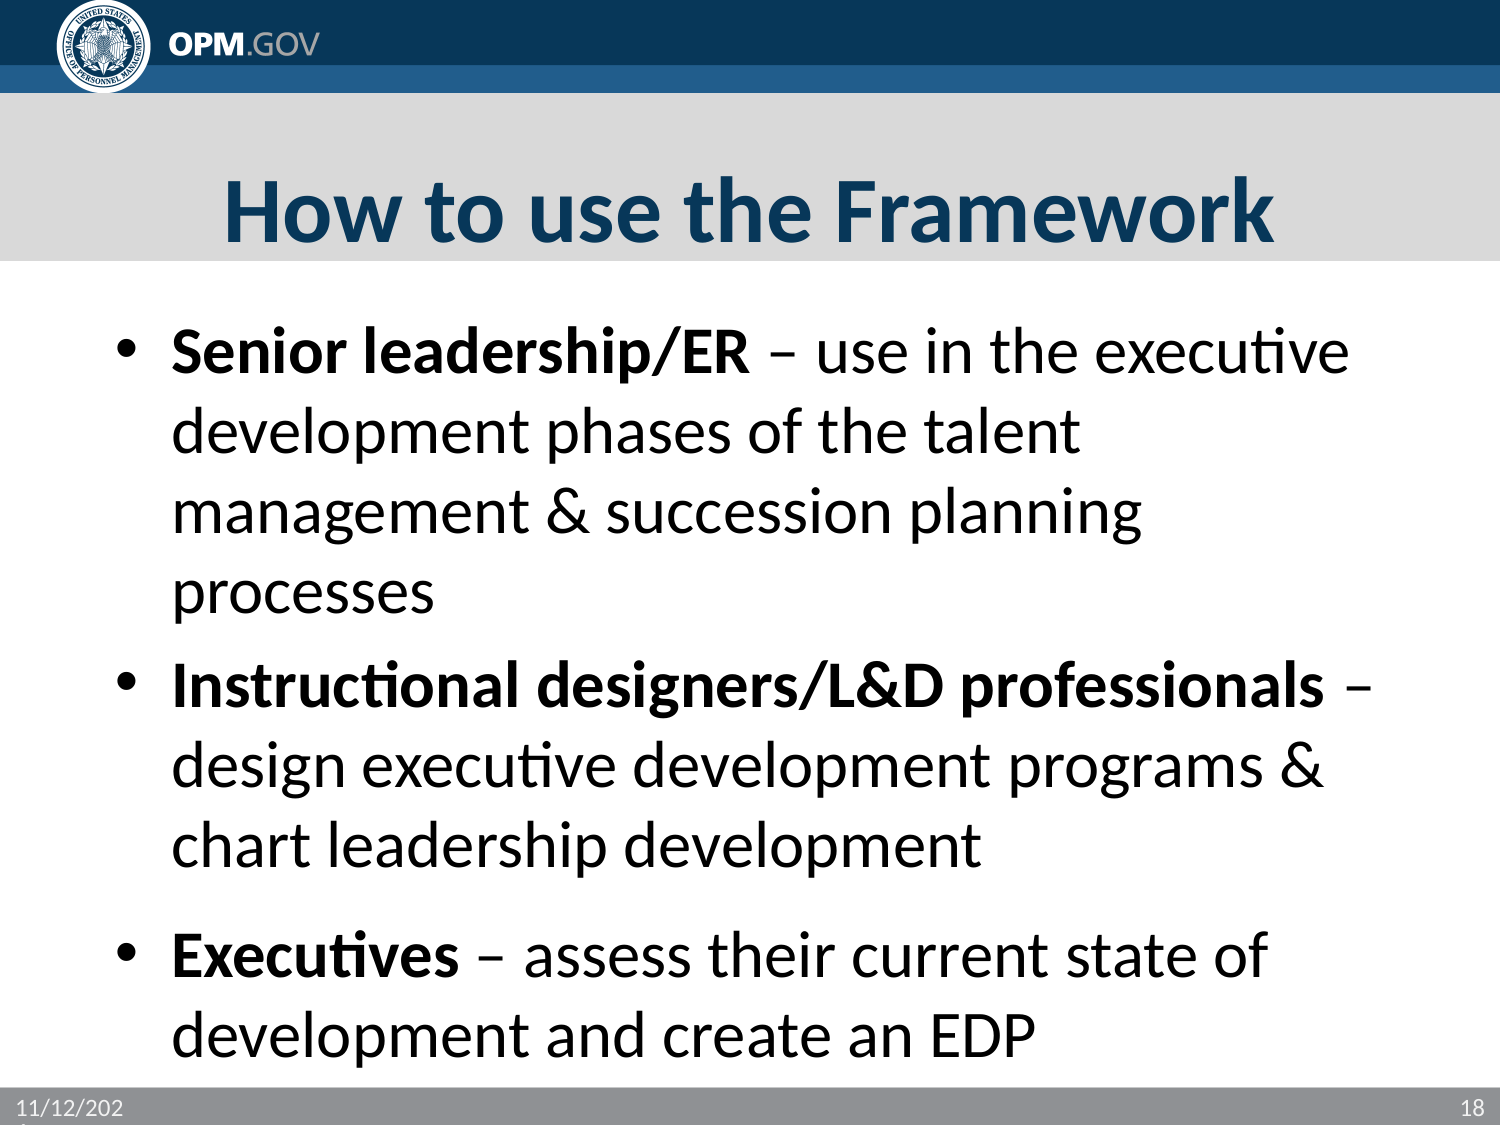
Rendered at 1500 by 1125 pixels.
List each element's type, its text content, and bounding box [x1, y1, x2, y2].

picture [0, 0, 1500, 93]
picture [0, 261, 1500, 1125]
list Senior leadership/ER – use in the executive development phases of the talent management & succession planning processes Instructional designers/L&D professionals – design executive development programs & chart leadership development Executives – assess their current state of development and create an EDP [99, 299, 1425, 1075]
title How to use the Framework [0, 93, 1500, 261]
slide_number 18 [1350, 1087, 1500, 1125]
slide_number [0, 1087, 150, 1125]
